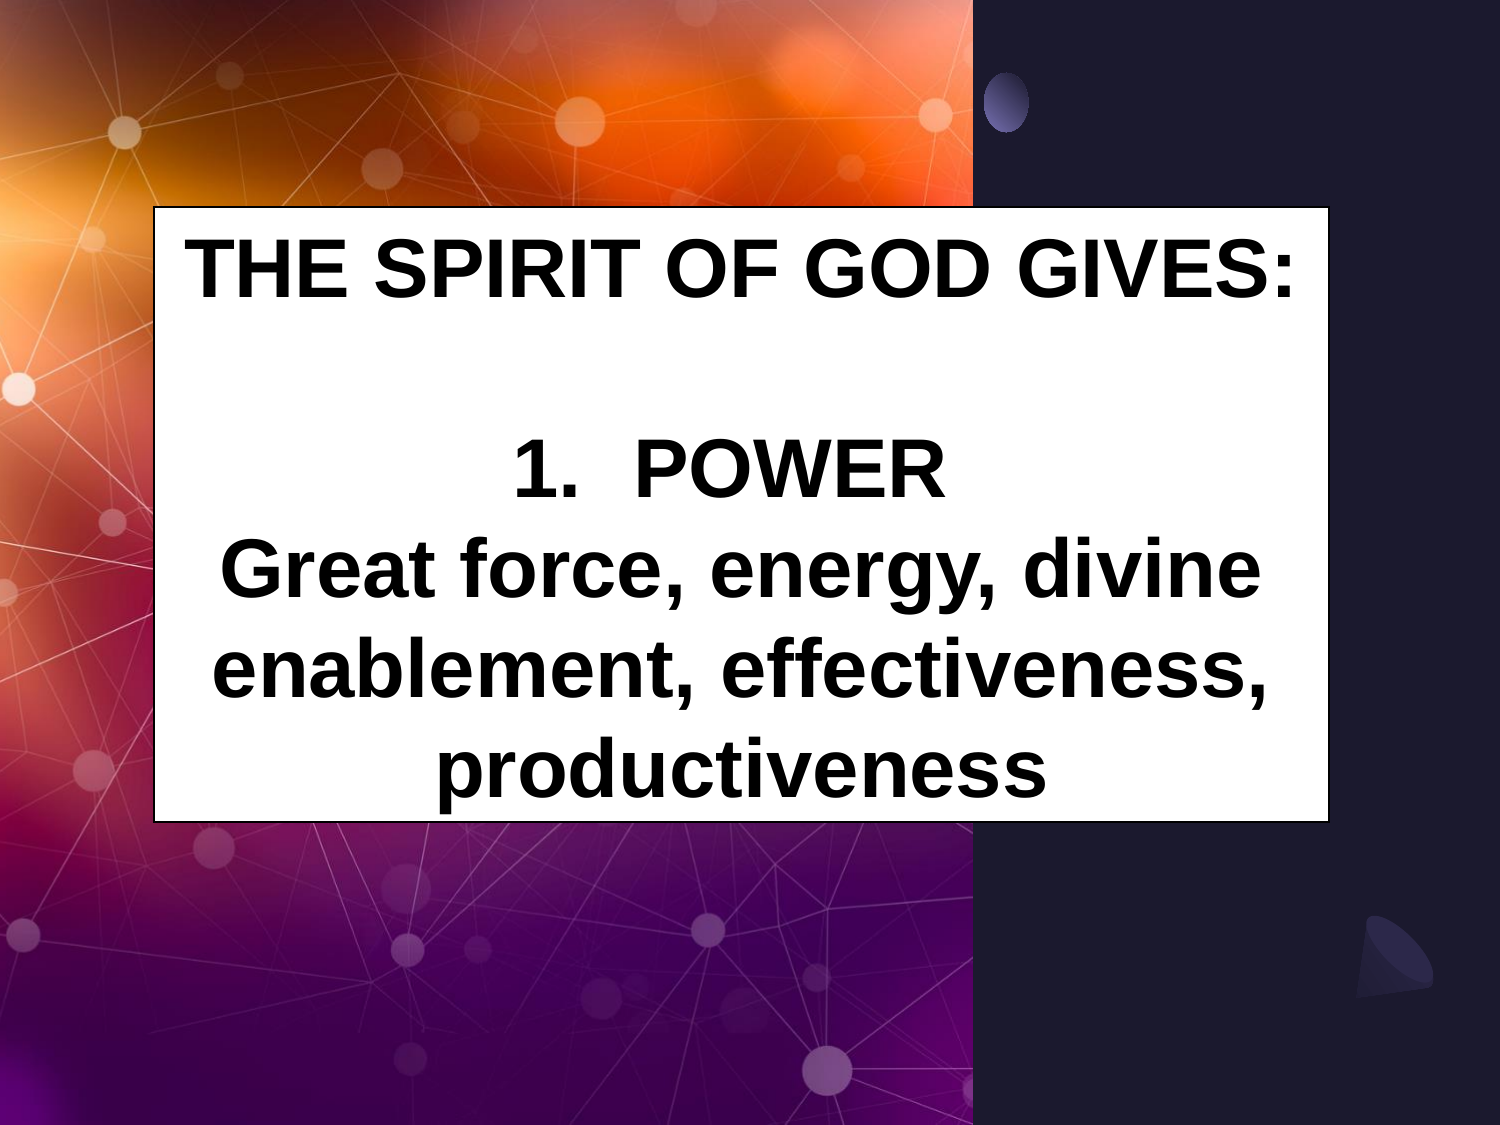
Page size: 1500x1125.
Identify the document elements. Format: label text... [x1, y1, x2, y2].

picture [0, 0, 973, 1125]
text_box THE SPIRIT OF GOD GIVES: POWER Great force, energy, divine enablement, effectiveness, productiveness [973, 206, 1330, 823]
